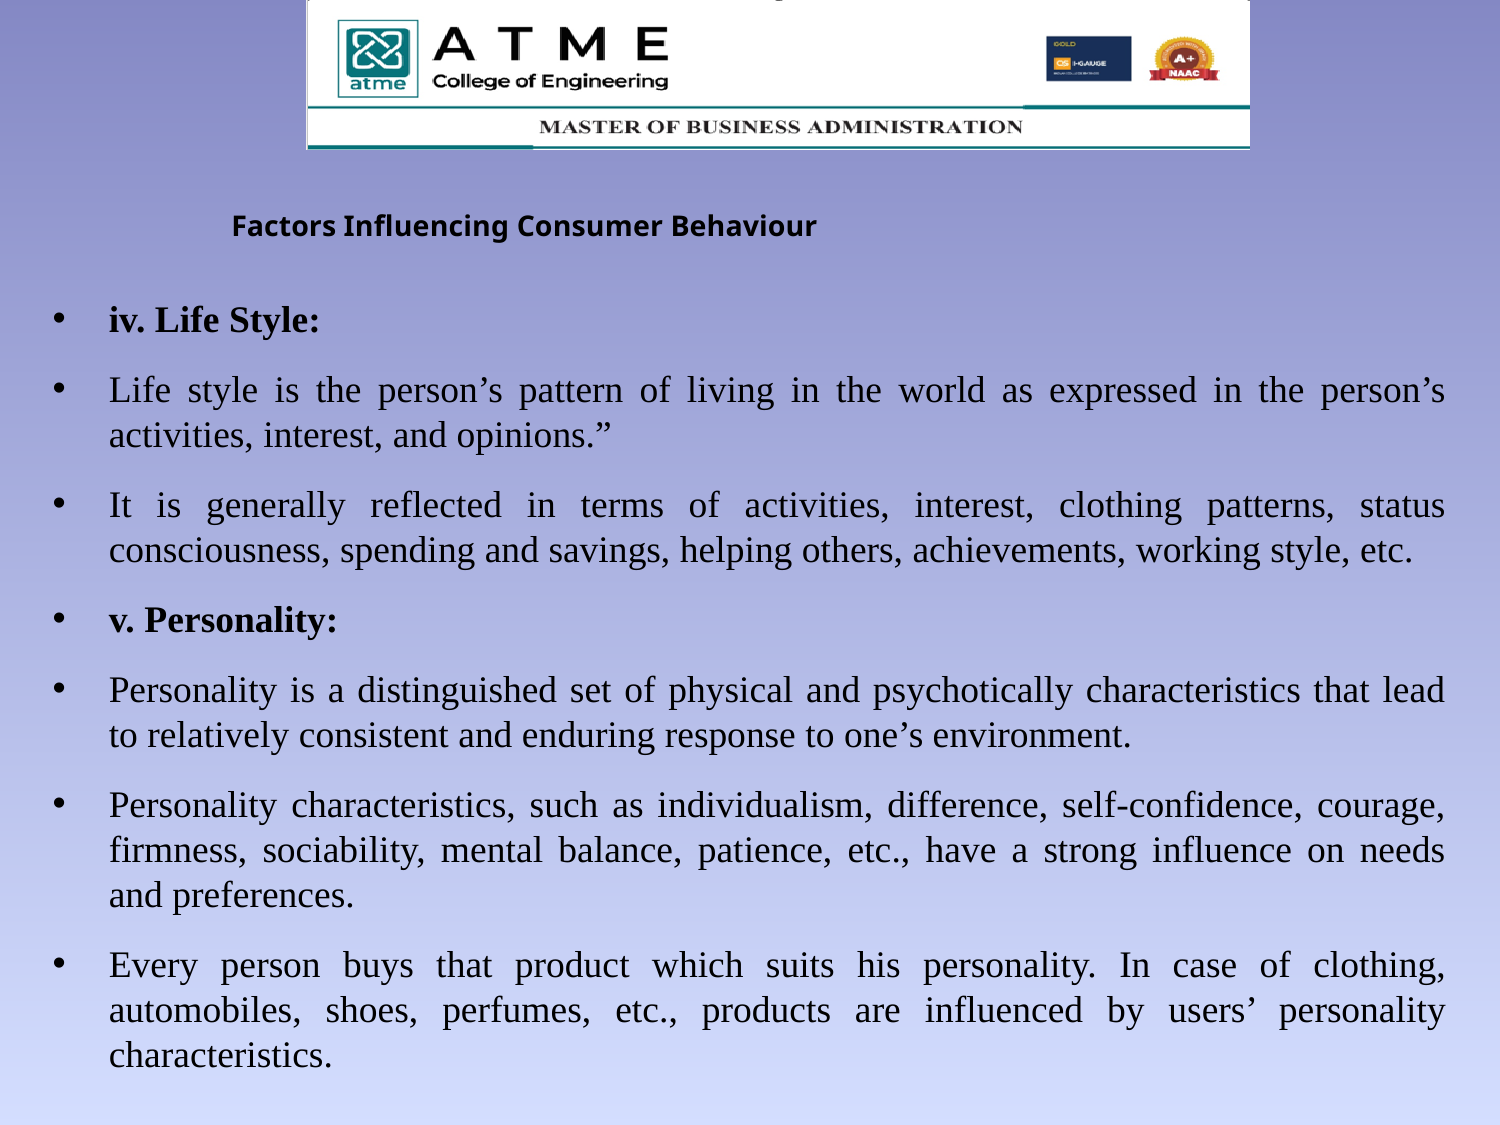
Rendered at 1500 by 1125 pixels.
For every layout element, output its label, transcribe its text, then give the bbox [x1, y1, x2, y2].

title Factors Influencing Consumer Behaviour [0, 200, 1200, 250]
list iv. Life Style: Life style is the person’s pattern of living in the world as expressed in the person’s activities, interest, and opinions.” It is generally reflected in terms of activities, interest, clothing patterns, status consciousness, spending and savings, helping others, achievements, working style, etc. v. Personality: Personality is a distinguished set of physical and psychotically characteristics that lead to relatively consistent and enduring response to one’s environment. Personality characteristics, such as individualism, difference, self-confidence, courage, firmness, sociability, mental balance, patience, etc., have a strong influence on needs and preferences. Every person buys that product which suits his personality. In case of clothing, automobiles, shoes, perfumes, etc., products are influenced by users’ personality characteristics. [37, 287, 1463, 1005]
picture [306, 0, 1250, 150]
